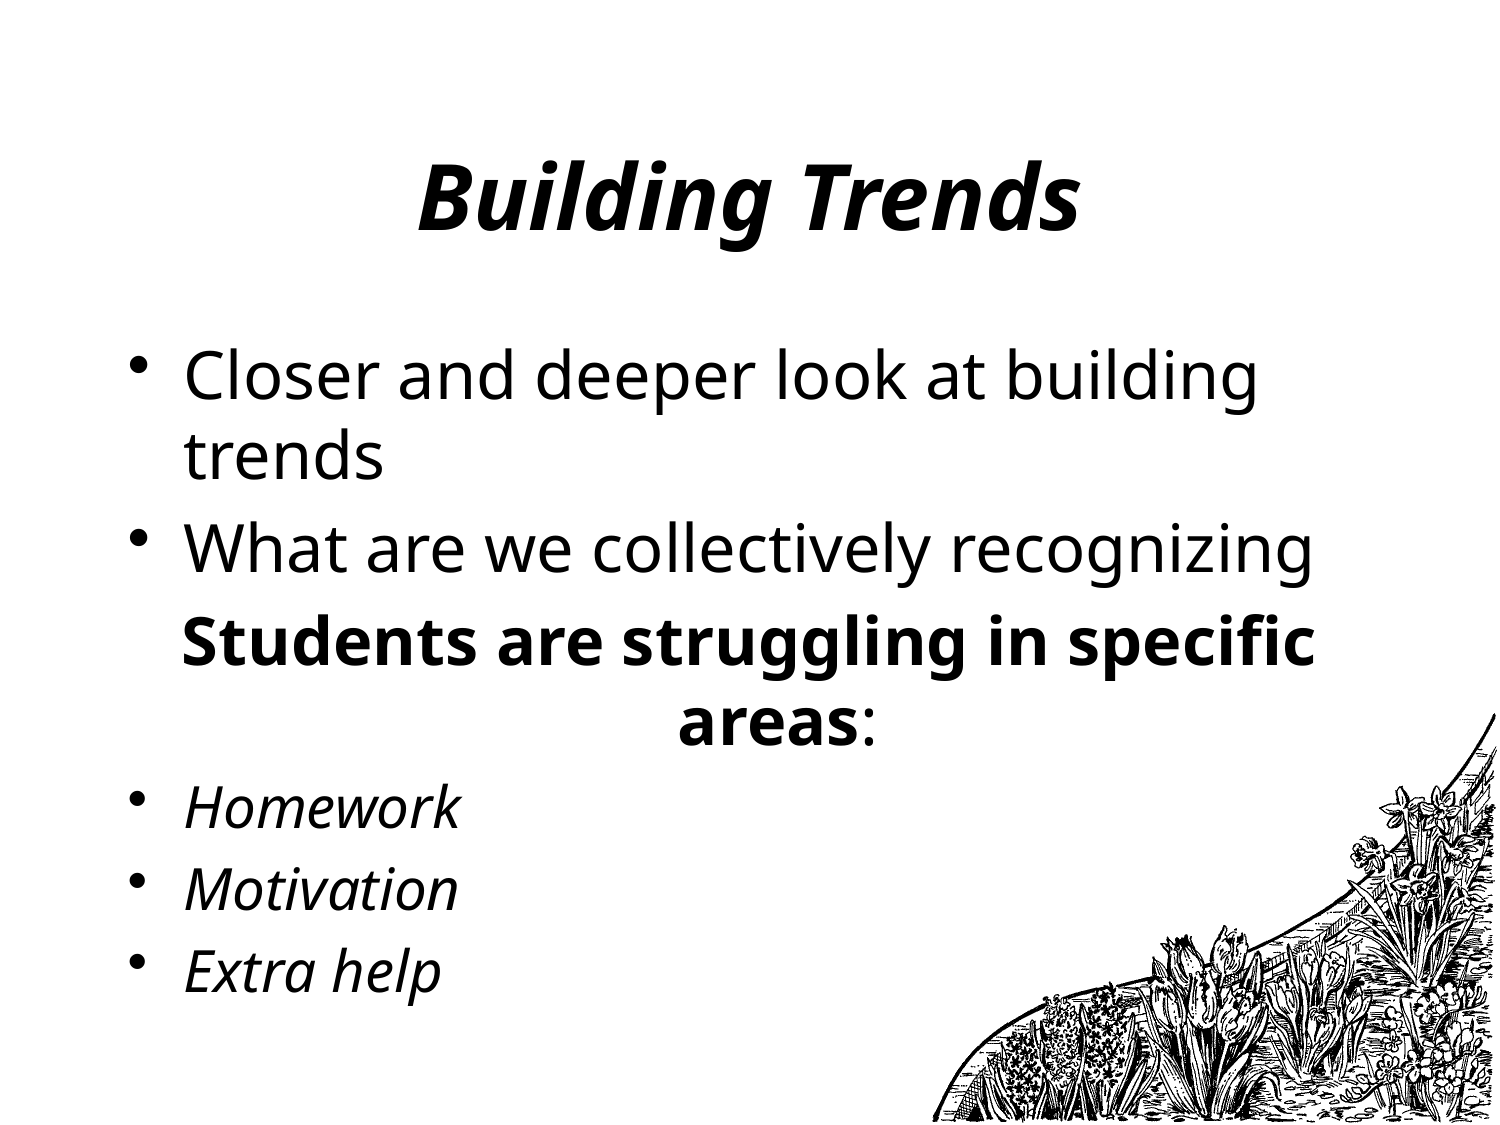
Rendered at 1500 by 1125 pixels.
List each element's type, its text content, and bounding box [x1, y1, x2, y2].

picture [930, 711, 1500, 1125]
list Closer and deeper look at building trends What are we collectively recognizing Students are struggling in specific areas: Homework Motivation Extra help [112, 324, 1388, 1001]
title Building Trends [112, 99, 1388, 288]
